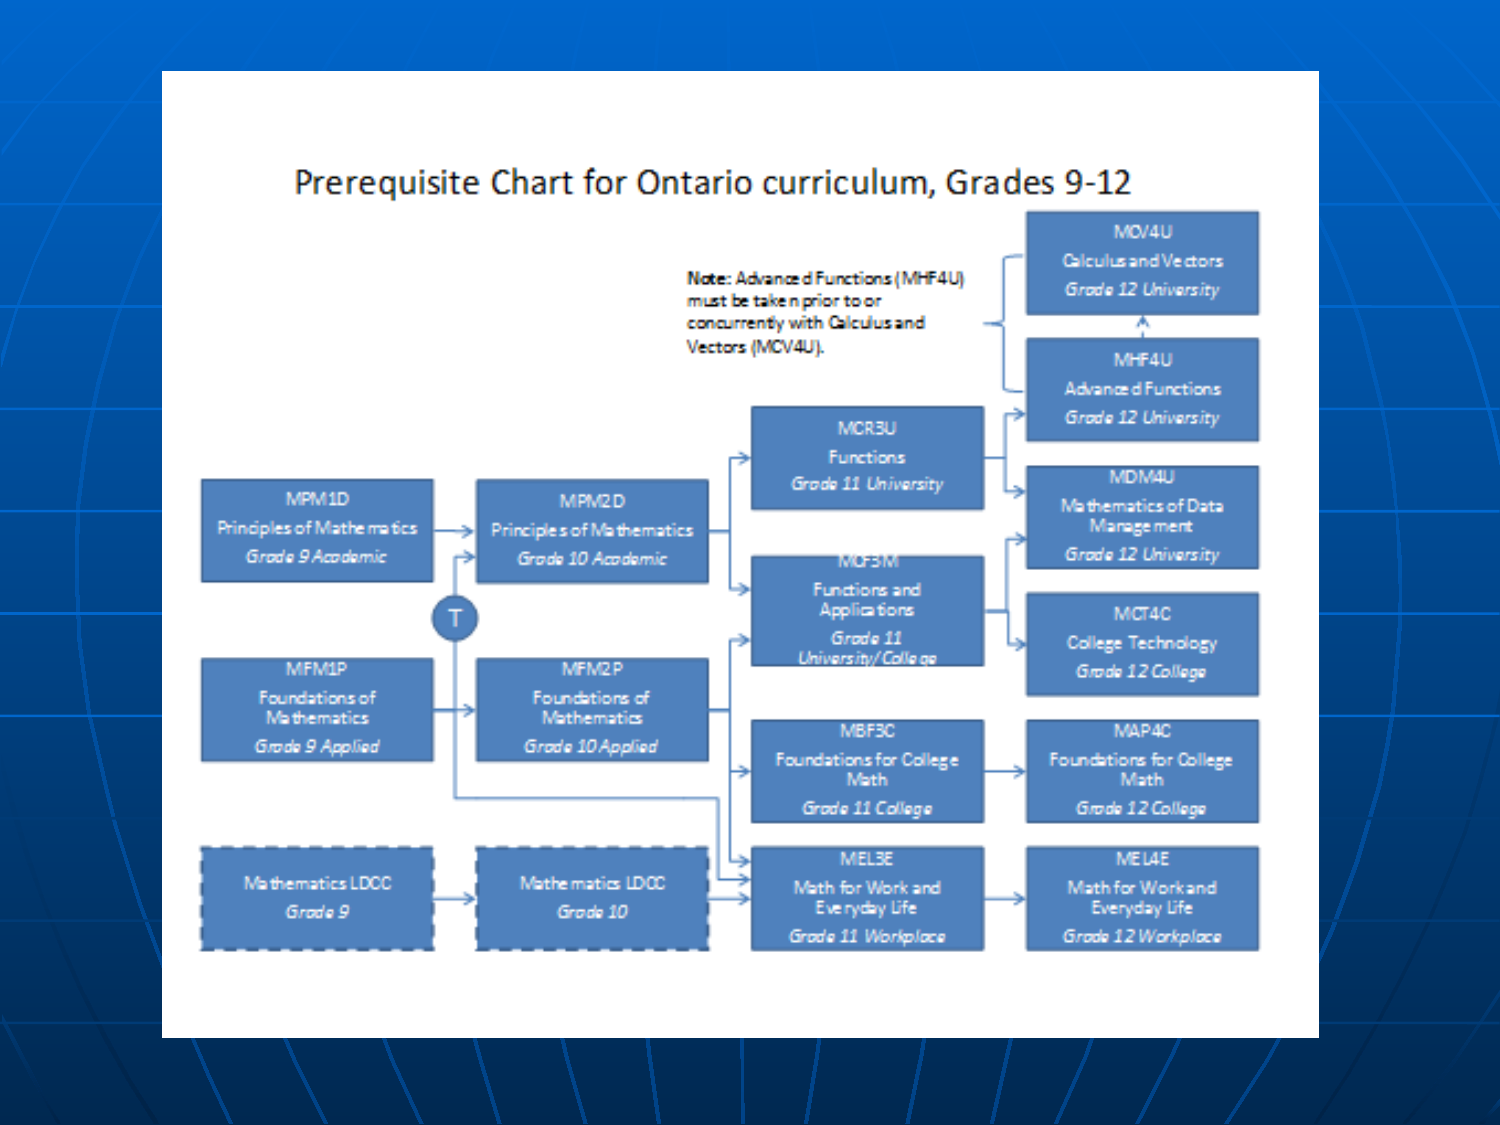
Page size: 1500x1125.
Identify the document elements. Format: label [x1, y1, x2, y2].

picture [162, 71, 1319, 1038]
